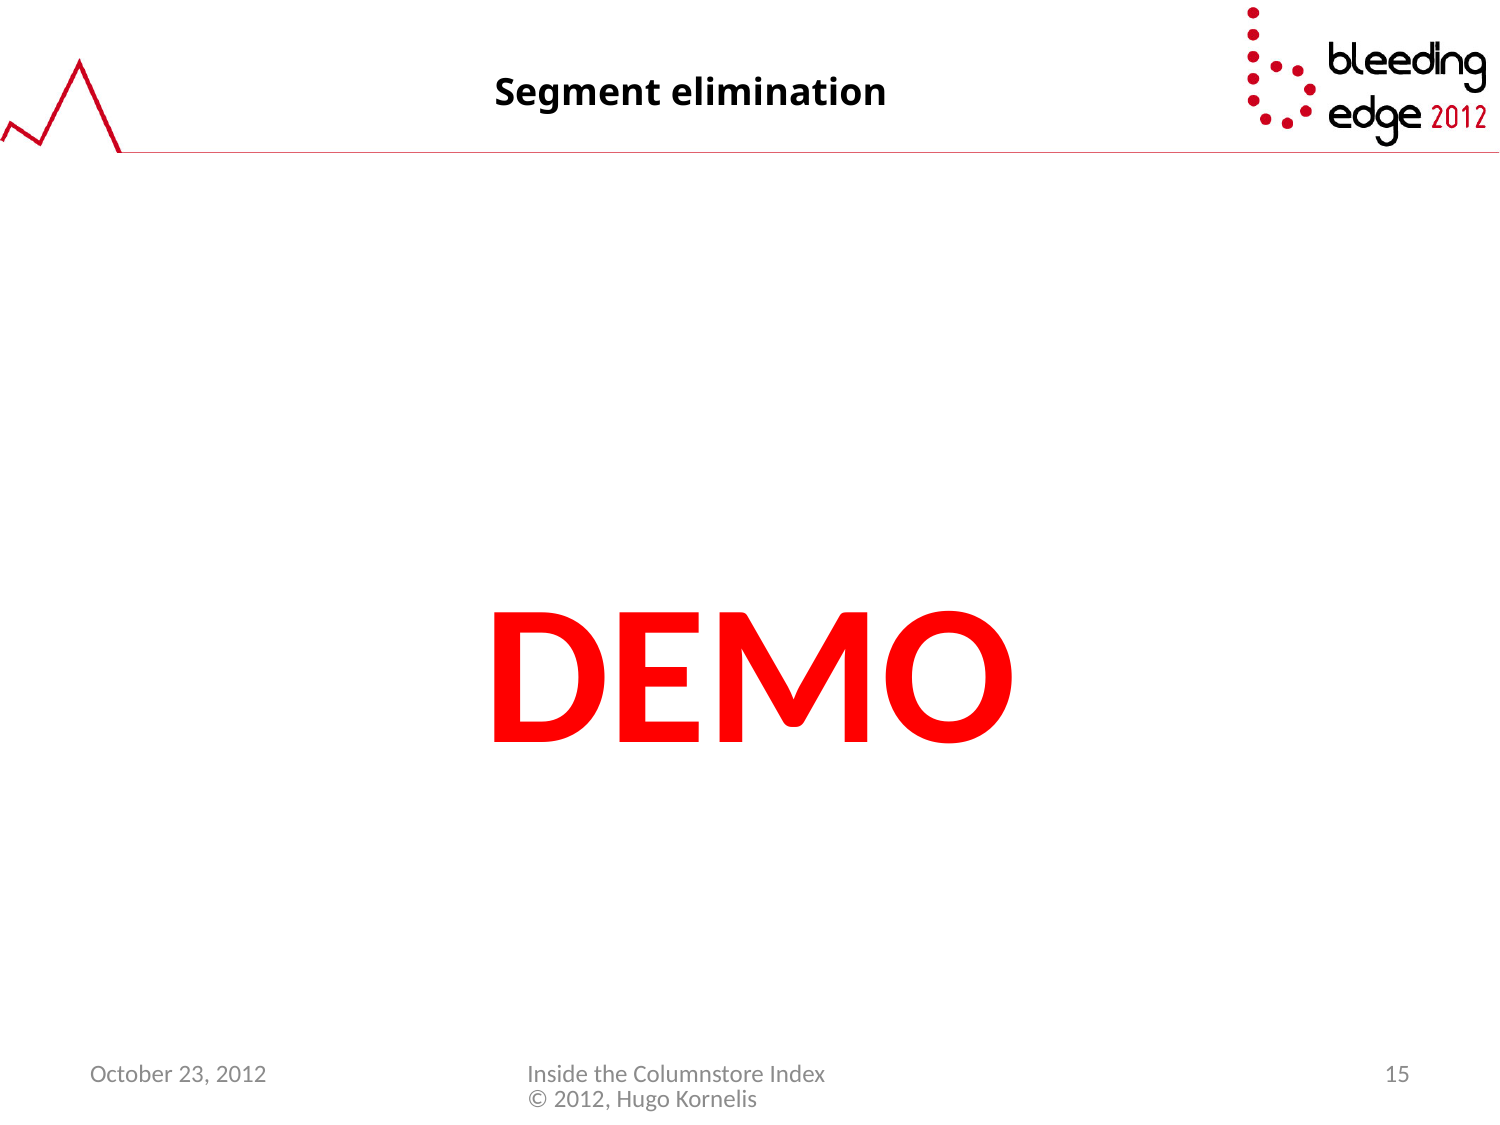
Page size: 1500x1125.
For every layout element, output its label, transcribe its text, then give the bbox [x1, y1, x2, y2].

text_box DEMO [112, 324, 1388, 1000]
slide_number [75, 1042, 425, 1103]
picture [0, 1, 1500, 153]
slide_number 15 [1074, 1042, 1425, 1103]
footer Inside the Columnstore Index © 2012, Hugo Kornelis [512, 1042, 988, 1103]
title Segment elimination [162, 60, 1220, 122]
